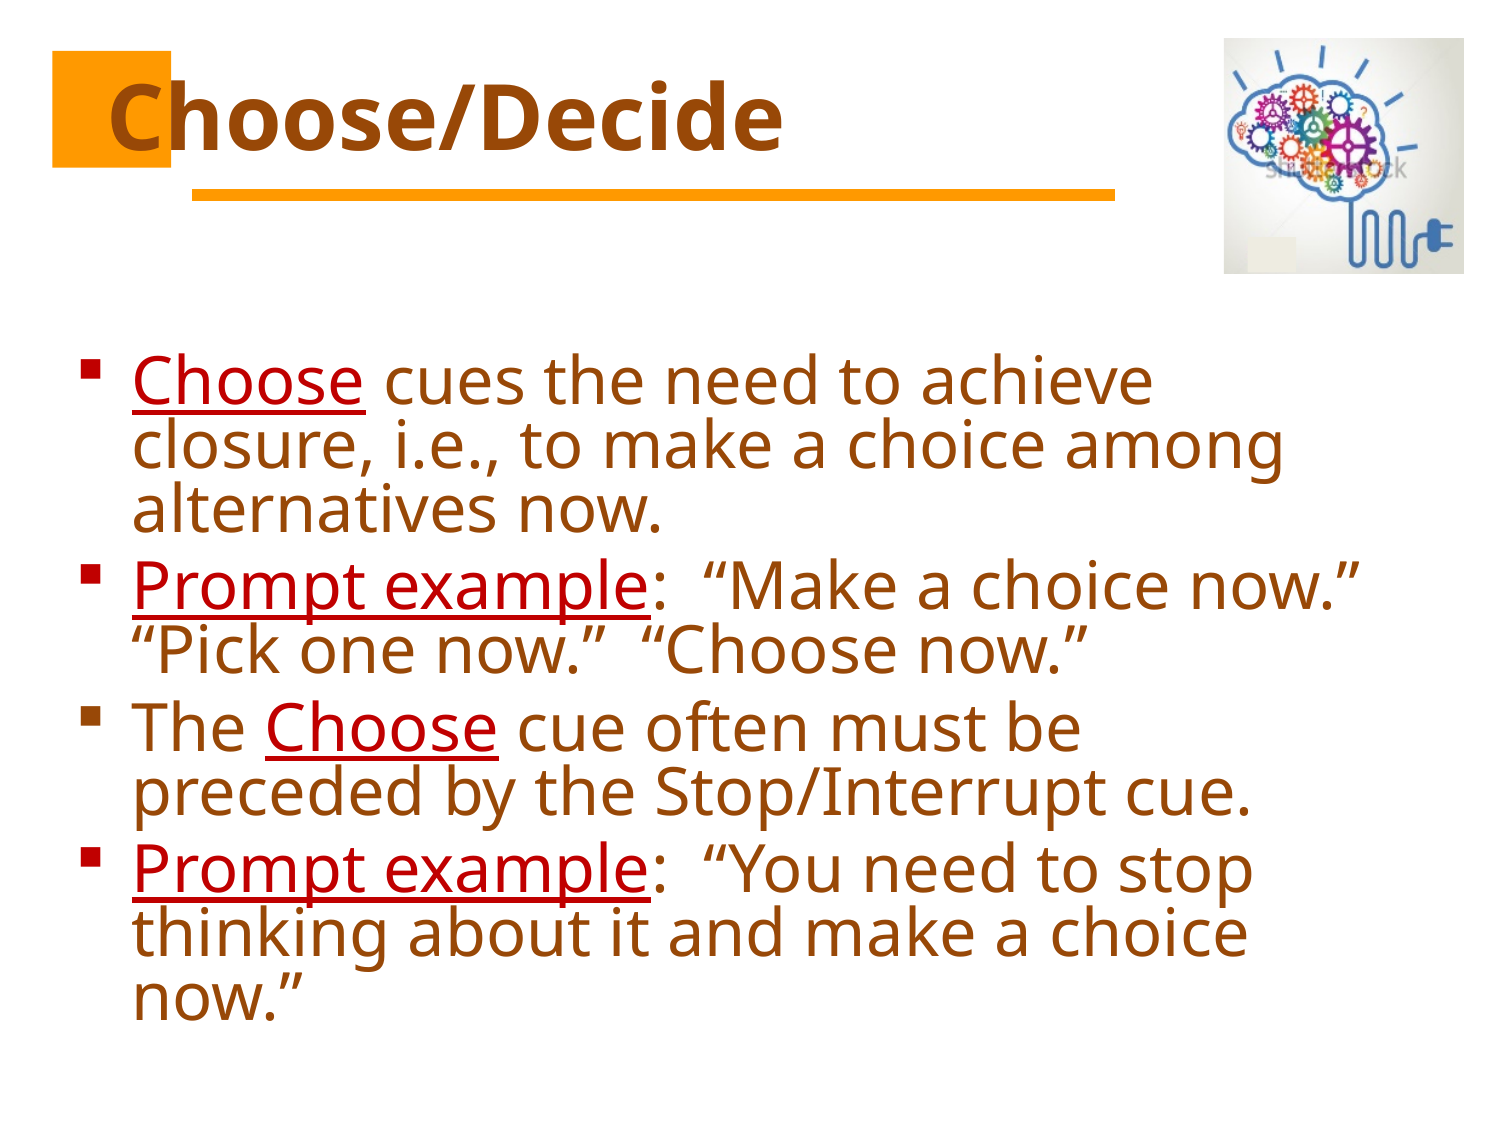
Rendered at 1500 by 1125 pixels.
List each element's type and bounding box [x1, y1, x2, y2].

text_box [50, 49, 173, 170]
text_box [1223, 37, 1467, 274]
list [60, 345, 1403, 1108]
title [91, 50, 1223, 177]
